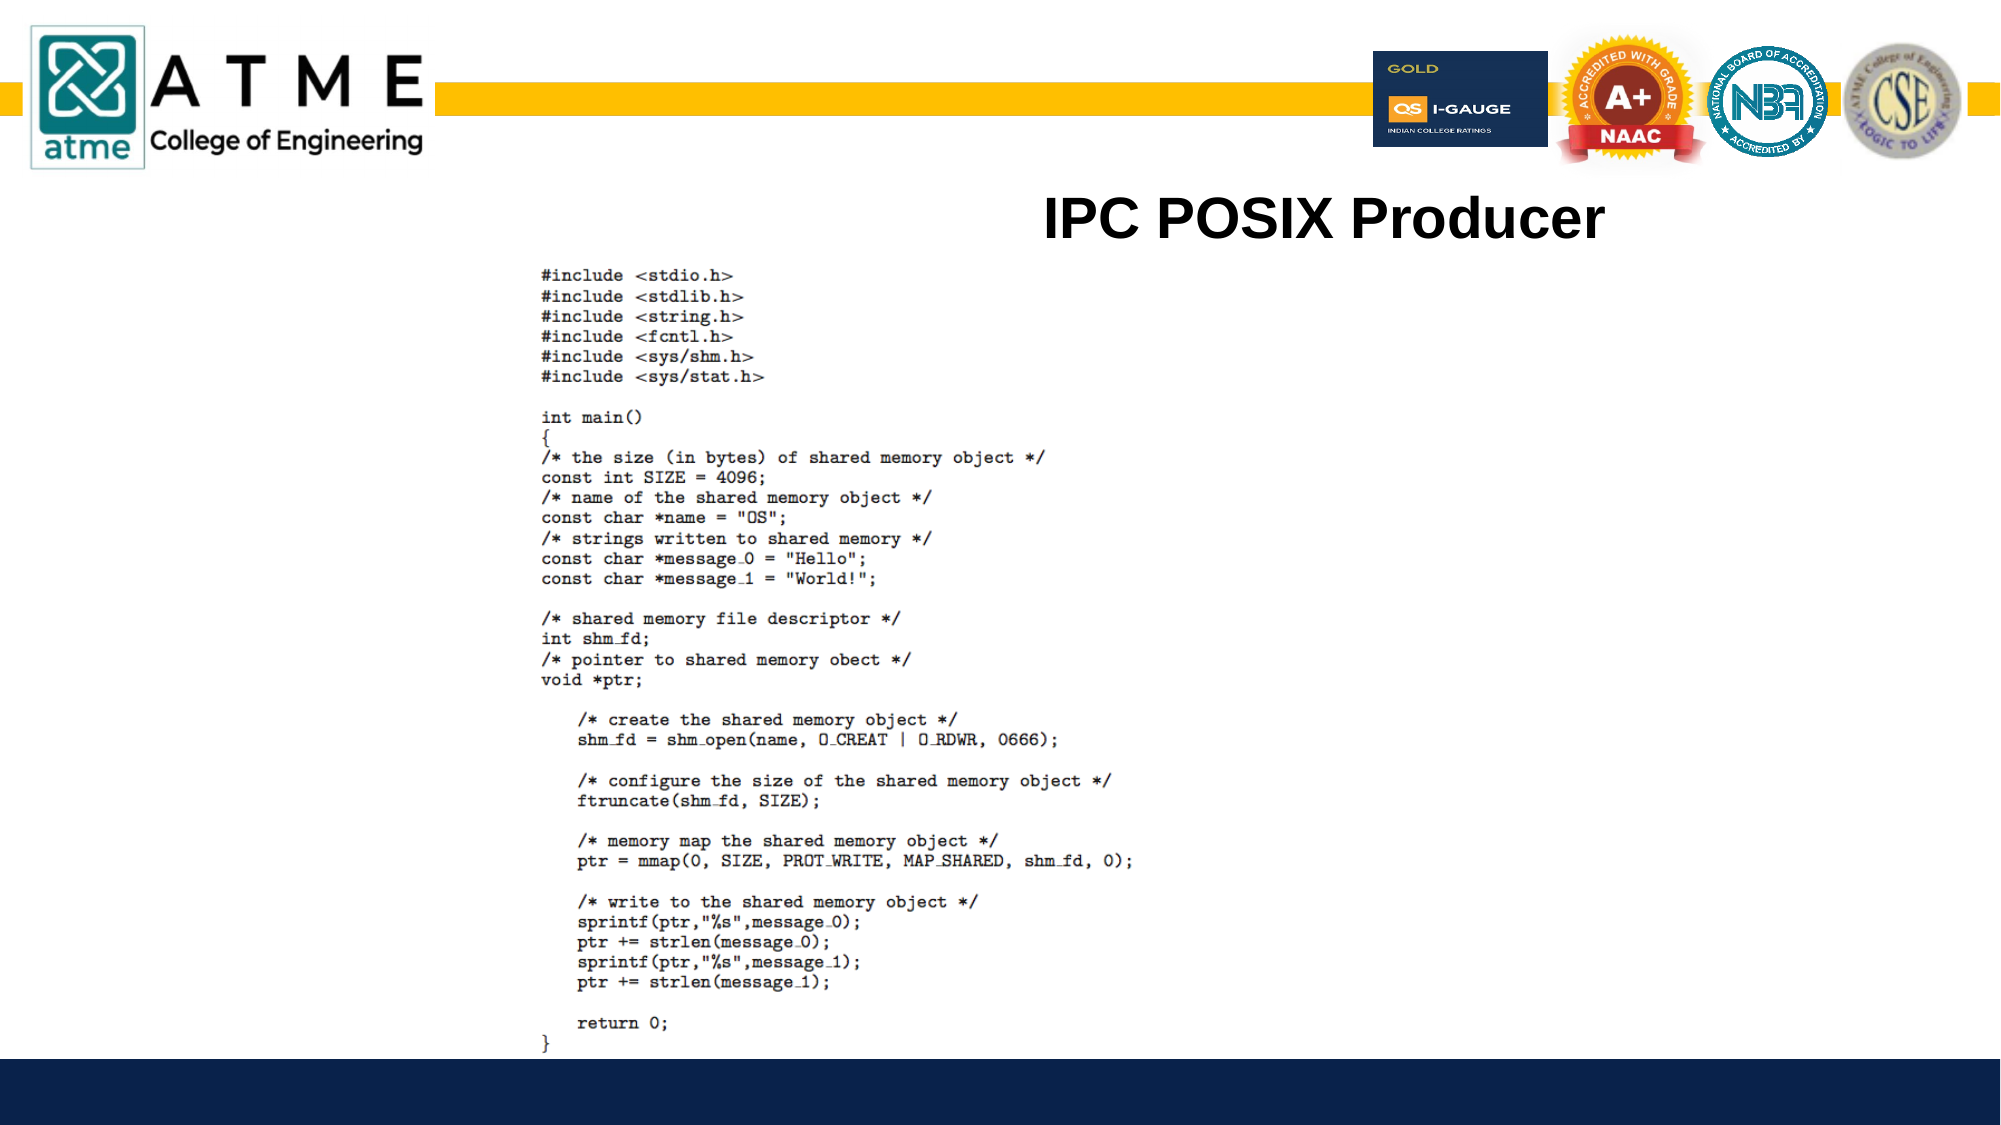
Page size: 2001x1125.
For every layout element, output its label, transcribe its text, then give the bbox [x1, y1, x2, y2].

picture [22, 15, 435, 178]
picture [530, 263, 1147, 1058]
picture [1840, 26, 1968, 176]
picture [1373, 20, 1828, 180]
text_box IPC POSIX Producer [1028, 172, 1622, 258]
picture [0, 1059, 2001, 1125]
